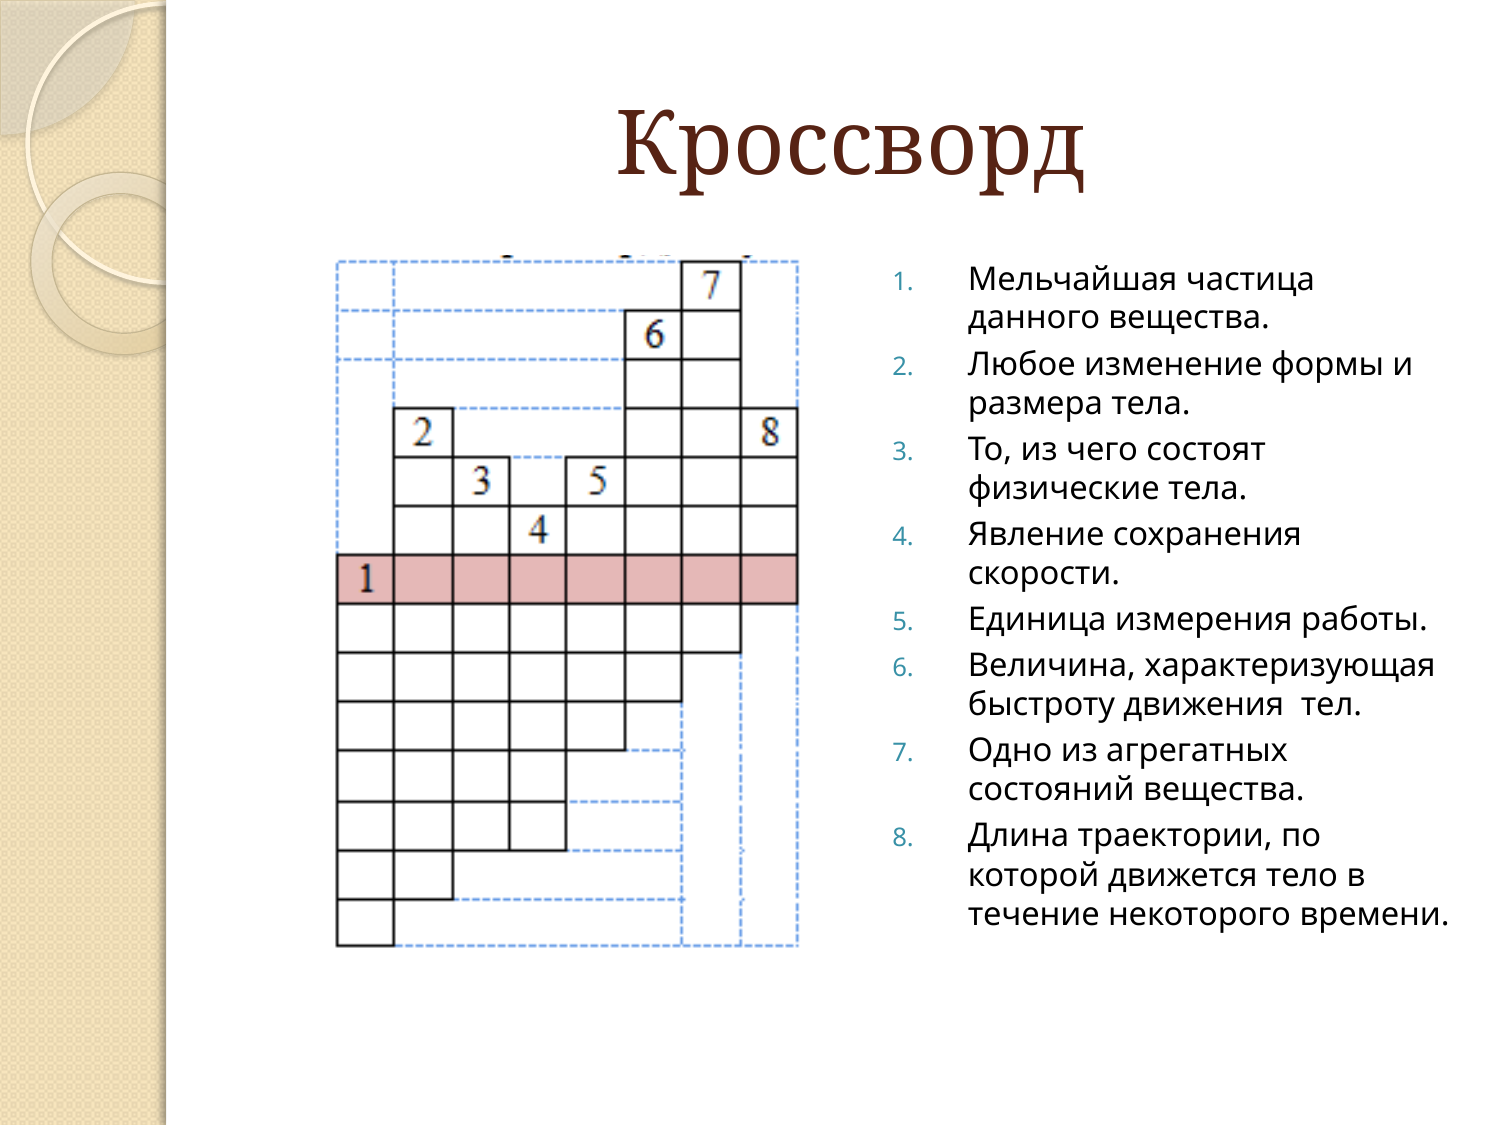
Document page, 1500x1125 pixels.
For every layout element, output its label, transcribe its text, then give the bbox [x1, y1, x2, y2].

title Кроссворд [235, 45, 1466, 233]
list [235, 249, 836, 1015]
list Мельчайшая частица данного вещества. Любое изменение формы и размера тела. То, из чего состоят физические тела. Явление сохранения скорости. Единица измерения работы. Величина, характеризующая быстроту движения тел. Одно из агрегатных состояний вещества. Длина траектории, по которой движется тело в течение некоторого времени. [865, 249, 1466, 1015]
picture [324, 254, 812, 953]
